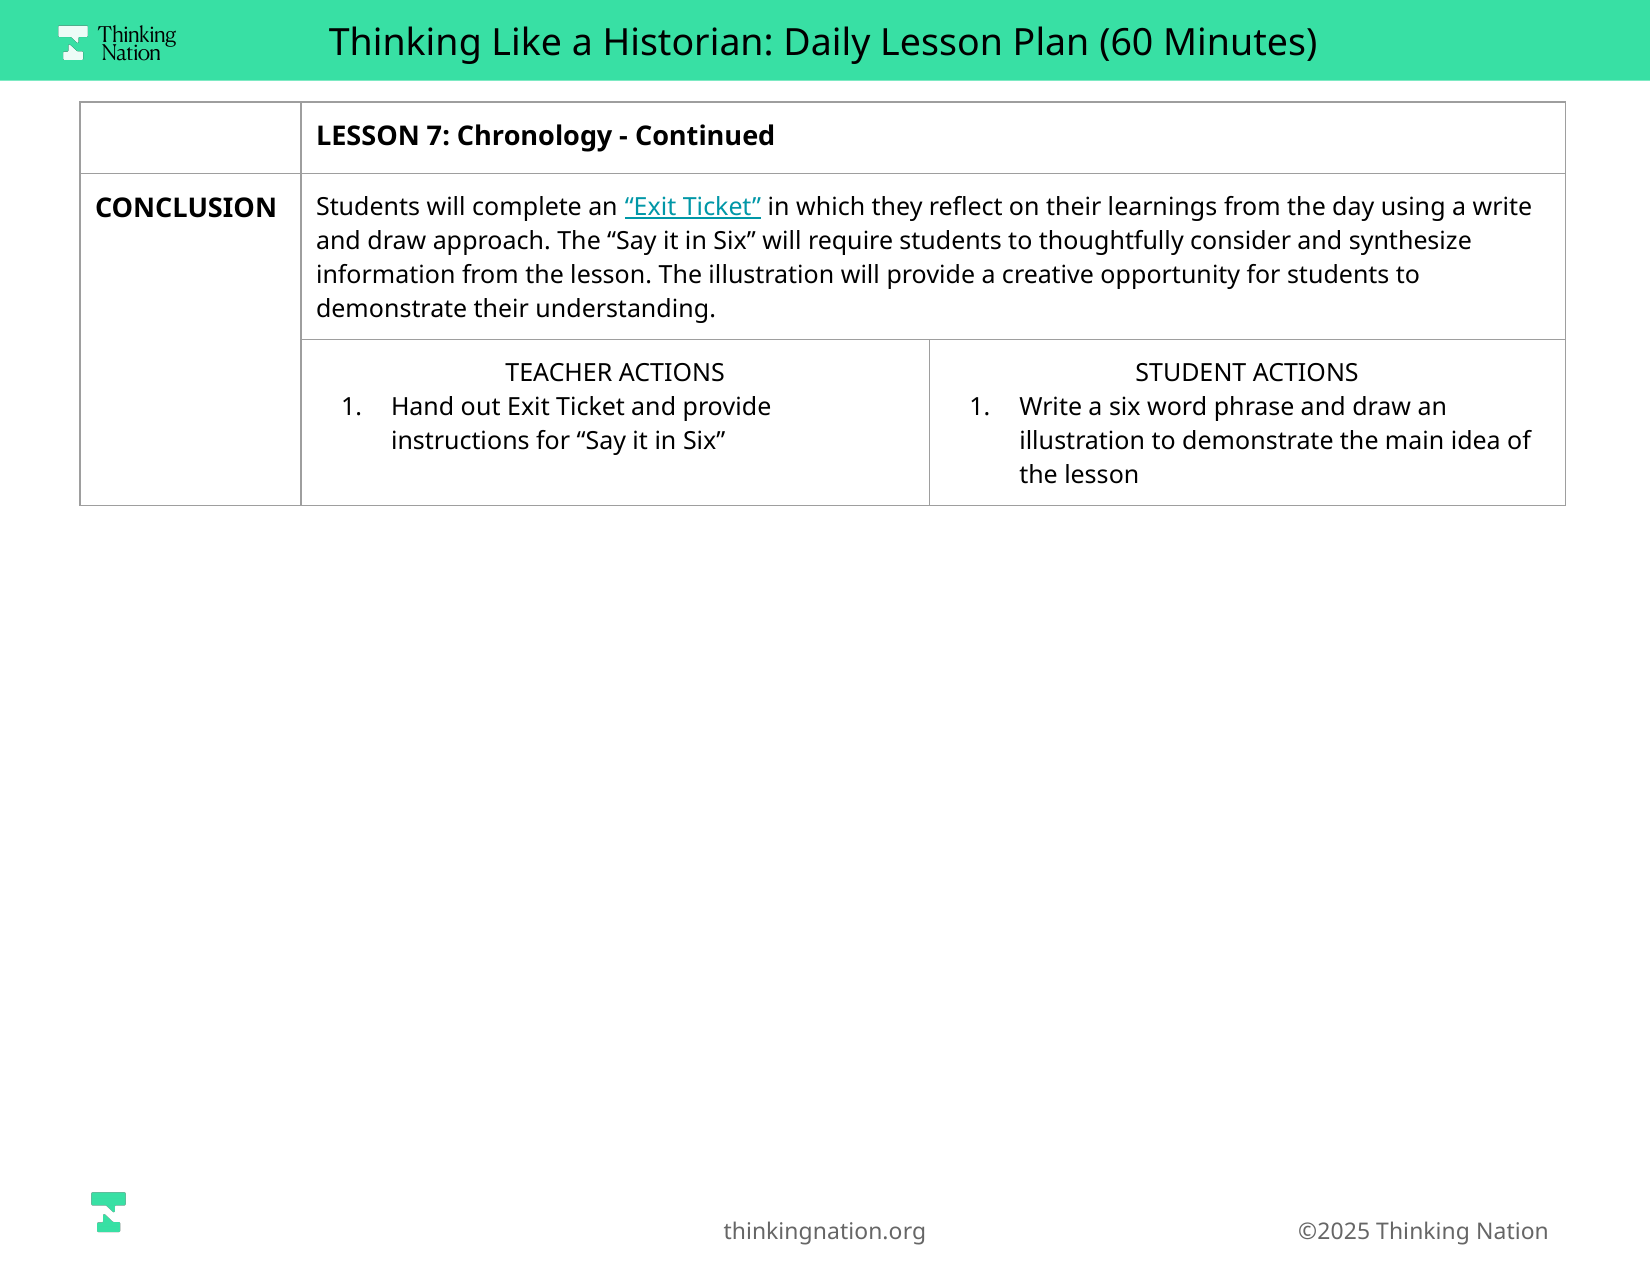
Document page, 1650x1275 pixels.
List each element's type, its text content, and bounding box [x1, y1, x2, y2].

table_cell CONCLUSION [81, 174, 300, 505]
text_box Thinking Like a Historian: Daily Lesson Plan (60 Minutes) [0, 0, 1650, 81]
table_cell TEACHER ACTIONS Hand out Exit Ticket and provide instructions for “Say it in Six” [302, 340, 929, 505]
table_cell Students will complete an “Exit Ticket” in which they reflect on their learnings from the day using a write and draw approach. The “Say it in Six” will require students to thoughtfully consider and synthesize information from the lesson. The illustration will provide a creative opportunity for students to demonstrate their understanding. [302, 174, 1565, 339]
text_box ©2025 Thinking Nation [1174, 1200, 1566, 1240]
table_header [81, 103, 300, 173]
table_cell STUDENT ACTIONS Write a six word phrase and draw an illustration to demonstrate the main idea of the lesson [930, 340, 1565, 505]
picture [45, 14, 180, 71]
picture [80, 1184, 136, 1240]
text_box thinkingnation.org [629, 1200, 1021, 1240]
table_header LESSON 7: Chronology - Continued [302, 103, 1565, 173]
